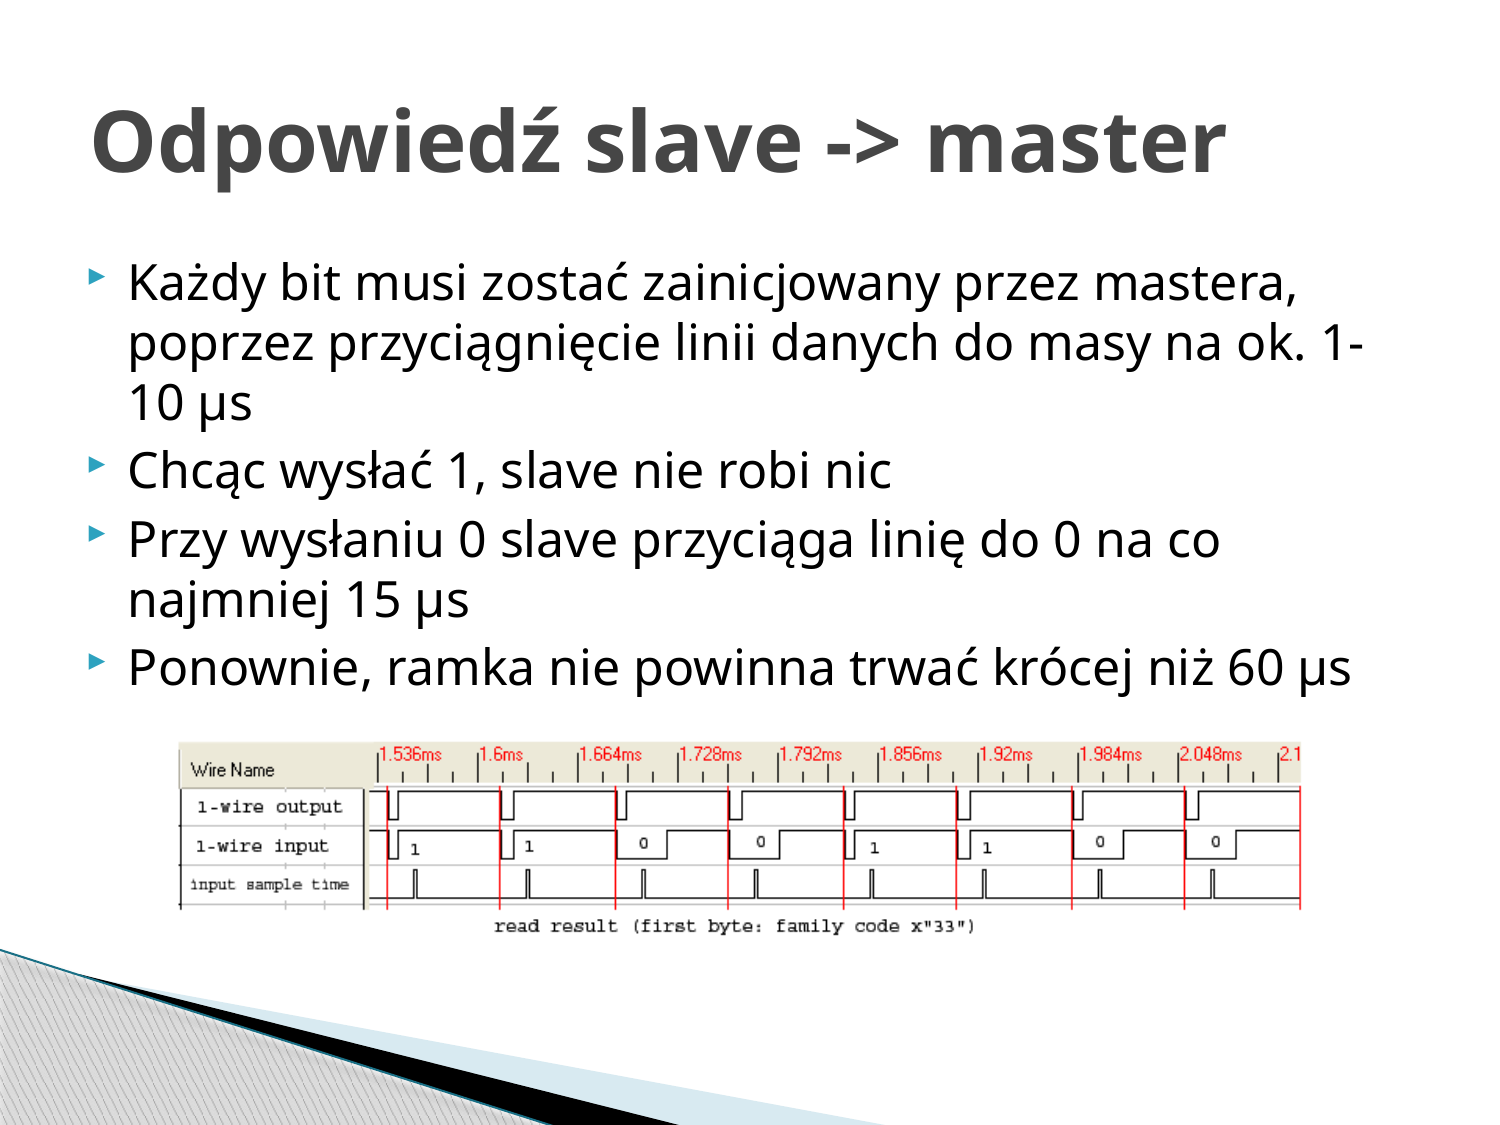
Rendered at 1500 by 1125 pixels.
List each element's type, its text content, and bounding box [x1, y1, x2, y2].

title Odpowiedź slave -> master [75, 45, 1425, 233]
list Każdy bit musi zostać zainicjowany przez mastera, poprzez przyciągnięcie linii danych do masy na ok. 1-10 µs Chcąc wysłać 1, slave nie robi nic Przy wysłaniu 0 slave przyciąga linię do 0 na co najmniej 15 µs Ponownie, ramka nie powinna trwać krócej niż 60 µs [53, 243, 1436, 986]
picture [170, 739, 1309, 940]
